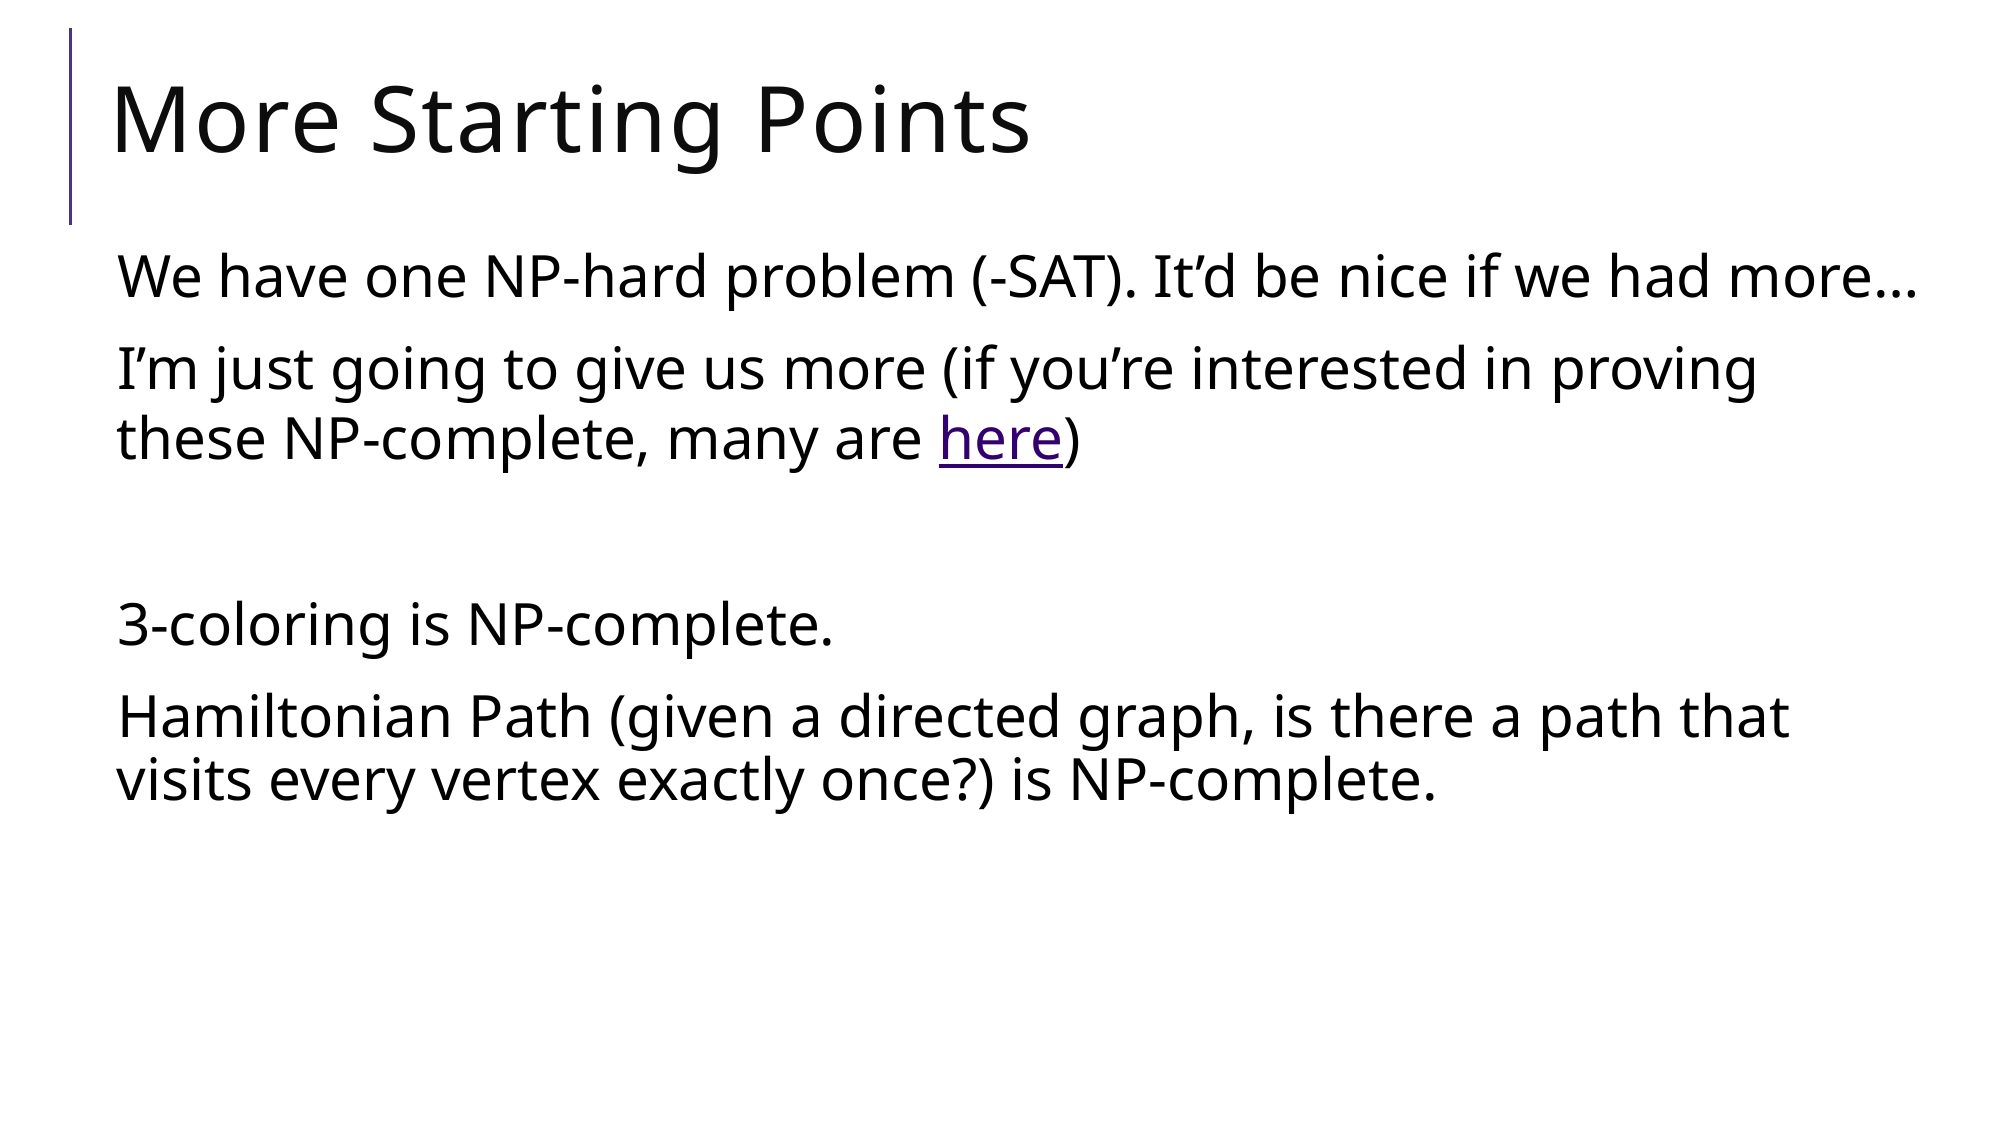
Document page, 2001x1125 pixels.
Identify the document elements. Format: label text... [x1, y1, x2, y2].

title More Starting Points [94, 43, 1930, 210]
